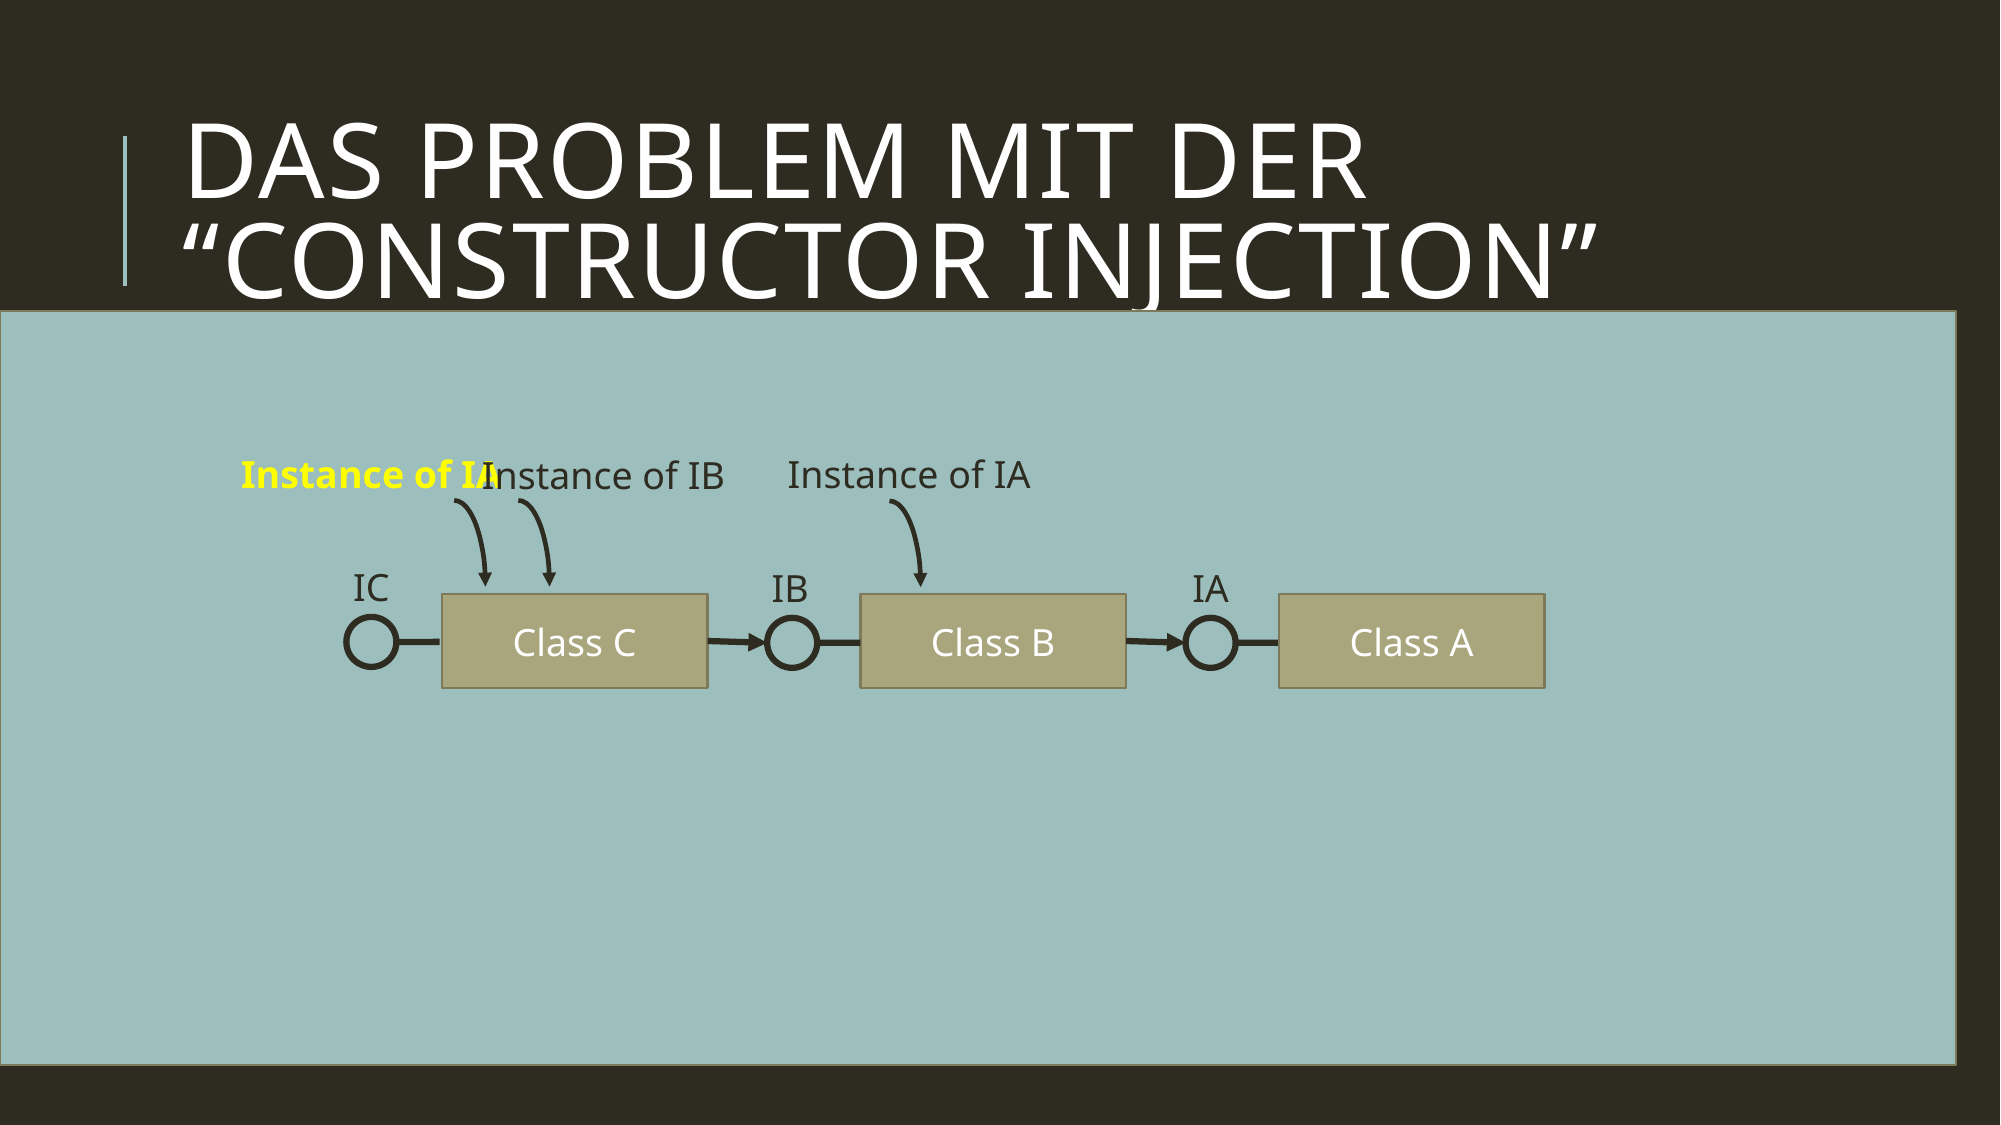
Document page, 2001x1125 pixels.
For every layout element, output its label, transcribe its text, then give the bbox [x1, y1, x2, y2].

text_box [454, 499, 492, 587]
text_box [707, 640, 768, 644]
text_box Instance of IA [772, 443, 1046, 504]
text_box Class C [441, 593, 709, 689]
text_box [1125, 640, 1186, 644]
text_box [518, 499, 556, 587]
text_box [788, 595, 840, 690]
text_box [367, 595, 419, 689]
text_box Class A [1278, 593, 1546, 689]
text_box Instance of IA [226, 443, 517, 504]
text_box IB [756, 557, 824, 617]
text_box [0, 310, 1957, 1066]
text_box [889, 504, 927, 588]
title Das problem mit der “Constructor injection” [168, 96, 1846, 310]
text_box IA [1177, 557, 1244, 617]
text_box Class B [859, 593, 1127, 689]
text_box IC [338, 556, 405, 617]
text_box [1206, 595, 1258, 690]
text_box Instance of IB [467, 444, 740, 505]
